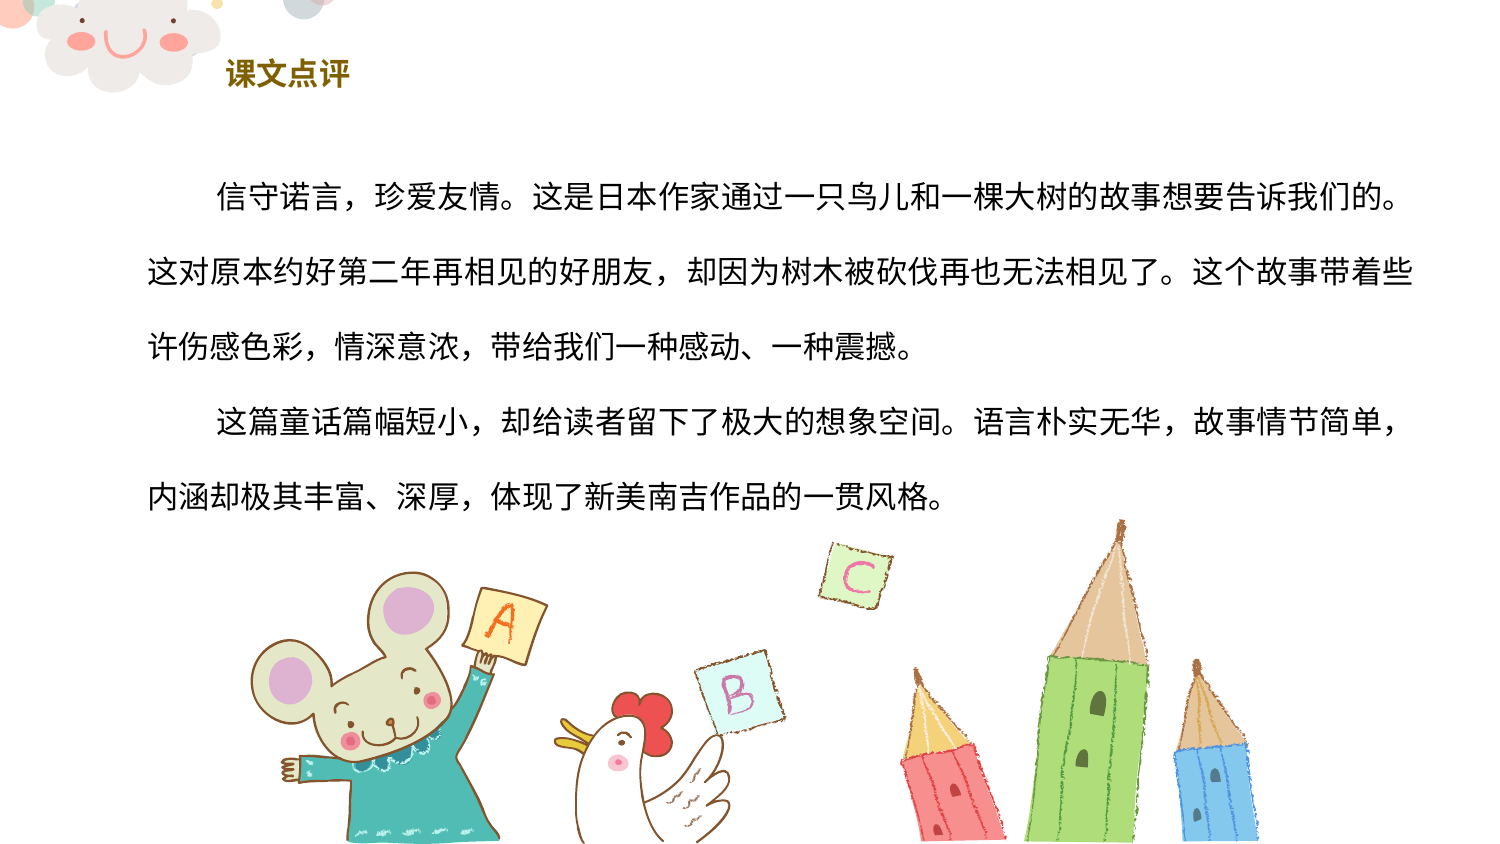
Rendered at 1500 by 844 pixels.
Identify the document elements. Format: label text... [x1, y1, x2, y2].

picture [250, 518, 1260, 844]
picture [0, 0, 342, 98]
text_box 信守诺言，珍爱友情。这是日本作家通过一只鸟儿和一棵大树的故事想要告诉我们的。这对原本约好第二年再相见的好朋友，却因为树木被砍伐再也无法相见了。这个故事带着些许伤感色彩，情深意浓，带给我们一种感动、一种震撼。 这篇童话篇幅短小，却给读者留下了极大的想象空间。语言朴实无华，故事情节简单，内涵却极其丰富、深厚，体现了新美南吉作品的一贯风格。 [135, 134, 1426, 521]
text_box 课文点评 [342, 48, 506, 98]
